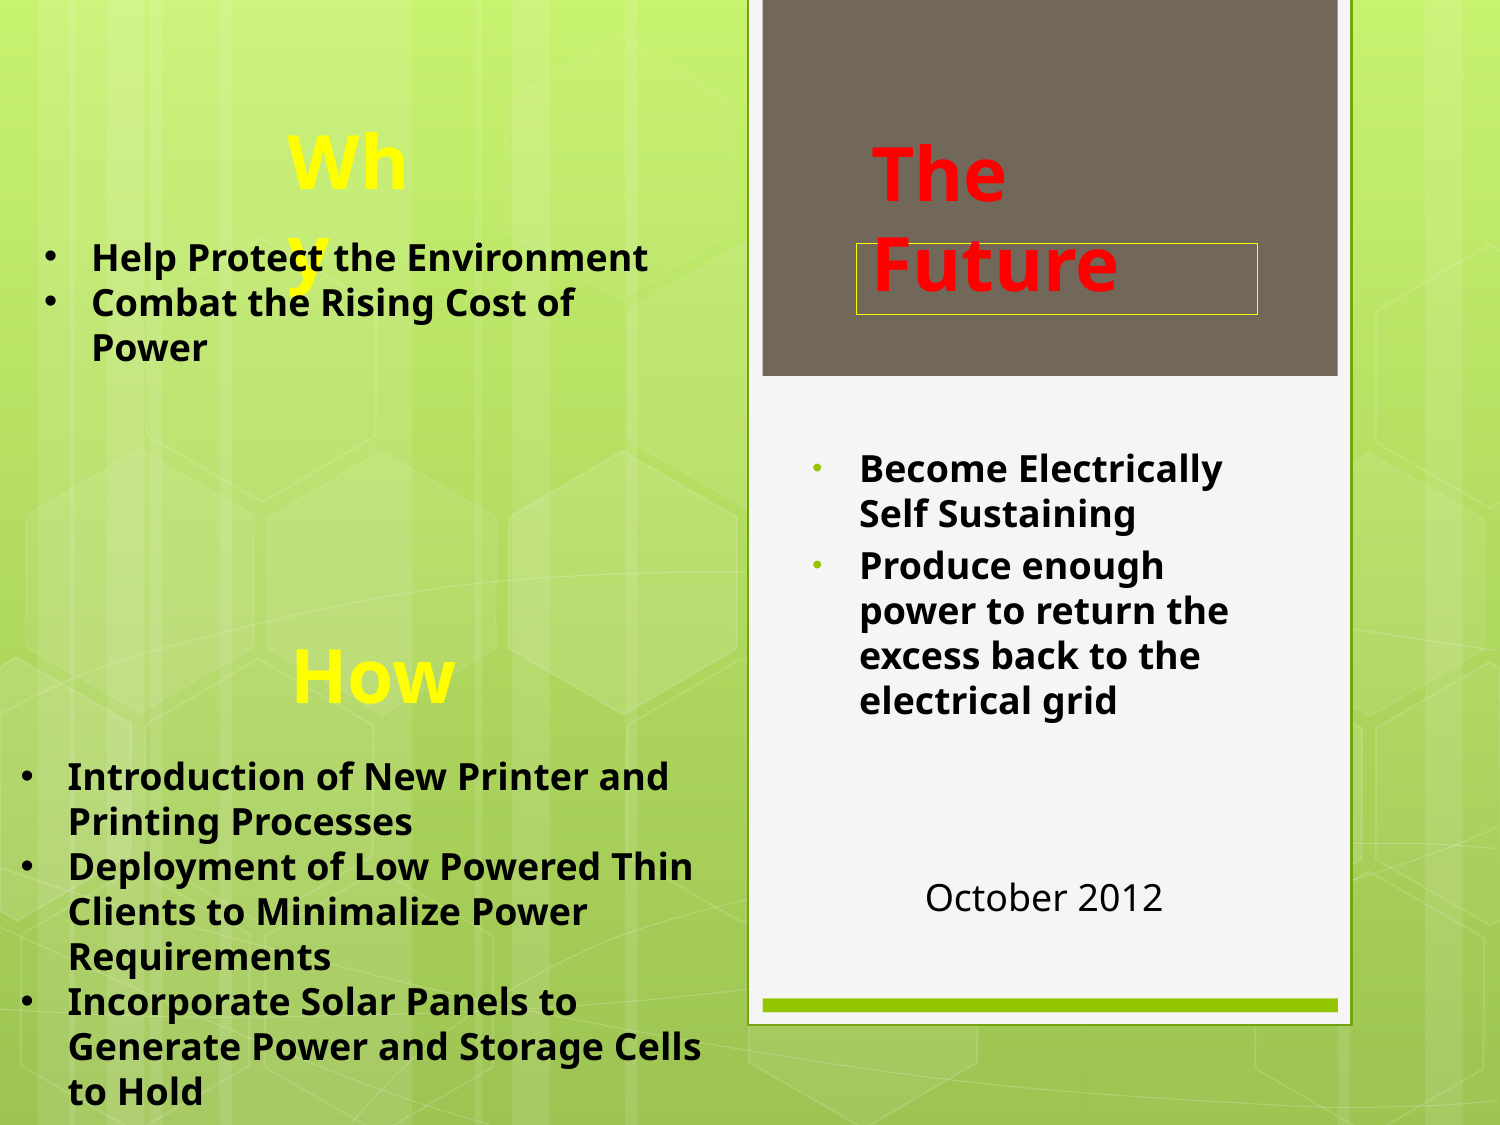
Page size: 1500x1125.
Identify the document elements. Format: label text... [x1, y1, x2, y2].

title The Future [856, 243, 1258, 315]
text_box Help Protect the Environment Combat the Rising Cost of Power [29, 226, 703, 376]
subtitle Become Electrically Self Sustaining Produce enough power to return the excess back to the electrical grid [797, 437, 1306, 728]
text_box Introduction of New Printer and Printing Processes Deployment of Low Powered Thin Clients to Minimalize Power Requirements Incorporate Solar Panels to Generate Power and Storage Cells to Hold [5, 745, 755, 1121]
text_box Why [272, 107, 461, 226]
text_box October 2012 [909, 866, 1179, 927]
text_box How [275, 621, 472, 727]
